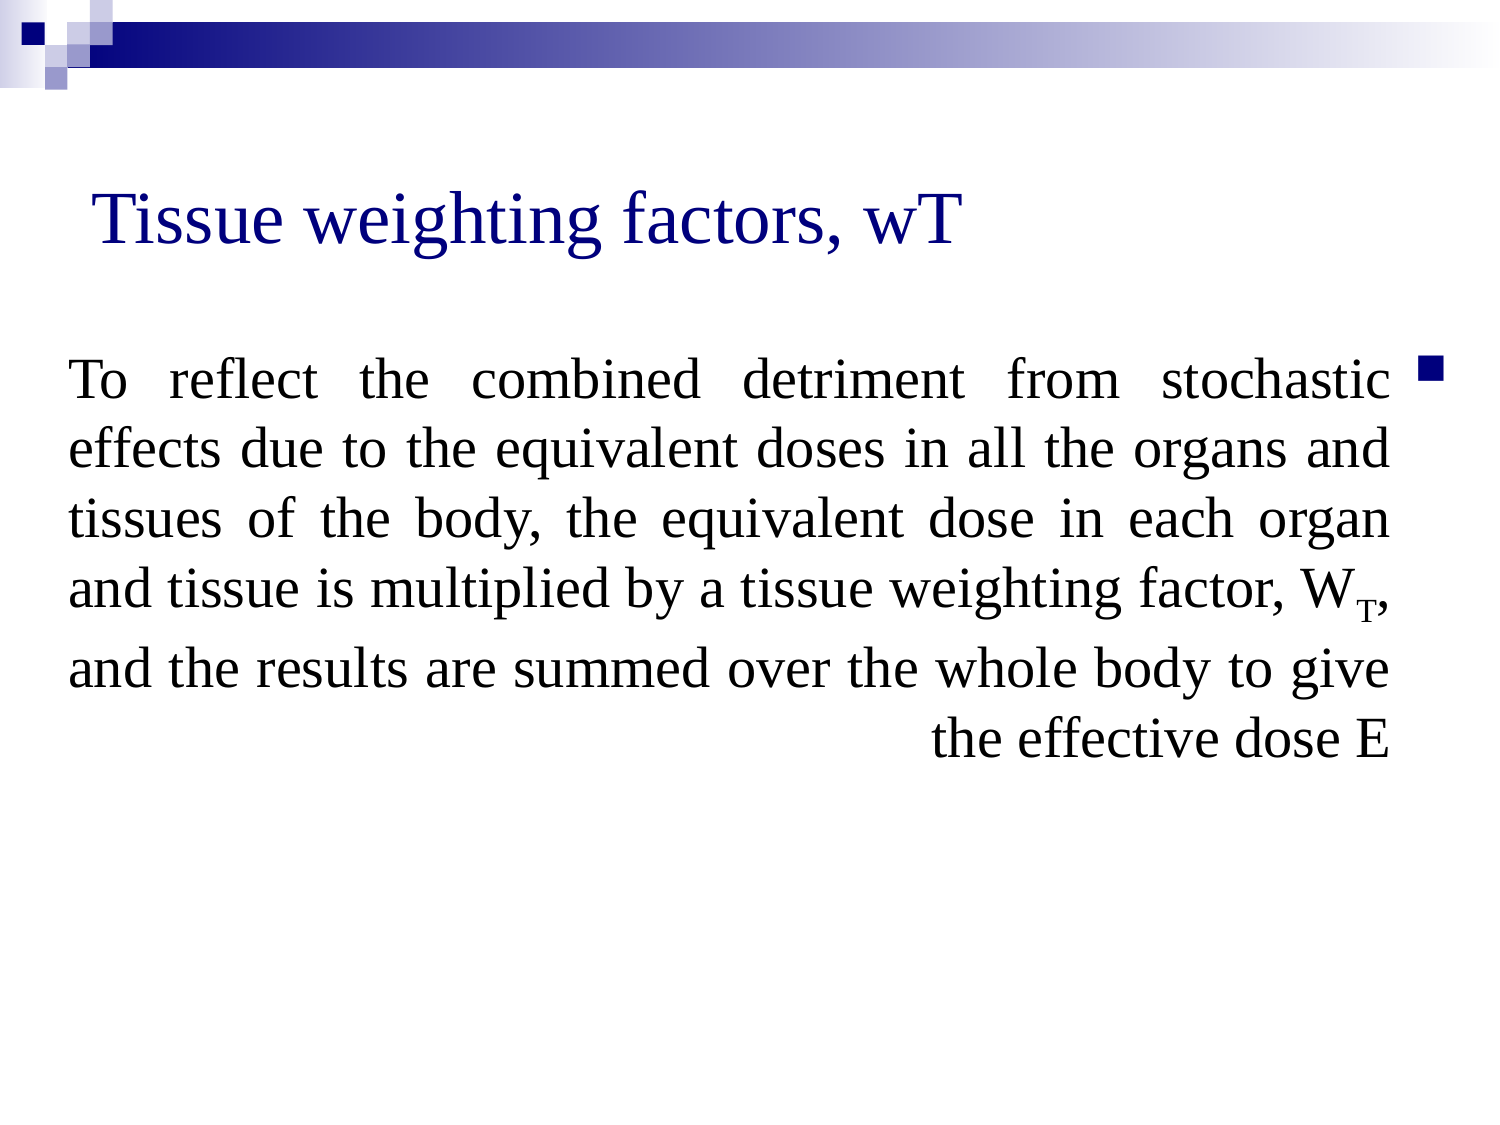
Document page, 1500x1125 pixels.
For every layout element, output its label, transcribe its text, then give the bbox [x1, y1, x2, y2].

title Tissue weighting factors, wT [76, 101, 1427, 327]
text_box To reflect the combined detriment from stochastic effects due to the equivalent doses in all the organs and tissues of the body, the equivalent dose in each organ and tissue is multiplied by a tissue weighting factor, WT, and the results are summed over the whole body to give the effective dose E [53, 332, 1463, 1083]
